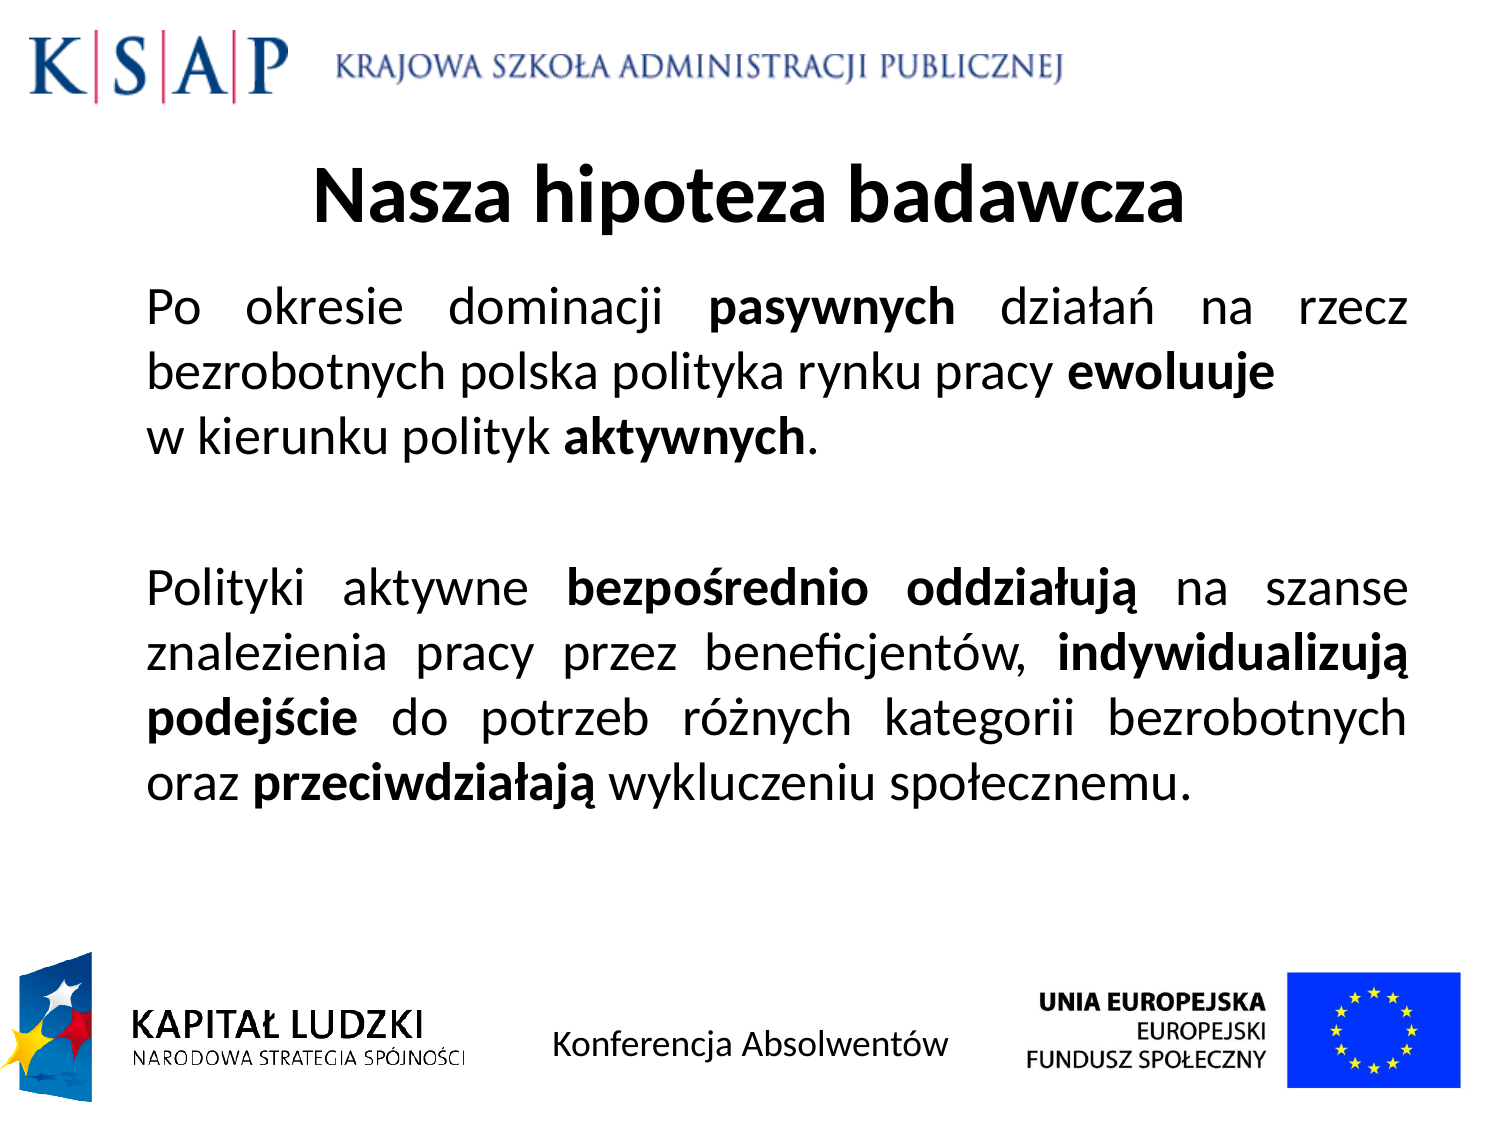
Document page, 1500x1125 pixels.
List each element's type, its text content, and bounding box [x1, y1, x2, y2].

title Nasza hipoteza badawcza [74, 44, 1426, 233]
list Po okresie dominacji pasywnych działań na rzecz bezrobotnych polska polityka rynku pracy ewoluuje w kierunku polityk aktywnych. Polityki aktywne bezpośrednio oddziałują na szanse znalezienia pracy przez beneficjentów, indywidualizują podejście do potrzeb różnych kategorii bezrobotnych oraz przeciwdziałają wykluczeniu społecznemu. [74, 262, 1426, 1006]
picture [336, 54, 1064, 85]
picture [29, 30, 288, 110]
text_box Konferencja Absolwentów [537, 1011, 980, 1072]
picture [0, 951, 464, 1102]
picture [985, 935, 1500, 1125]
